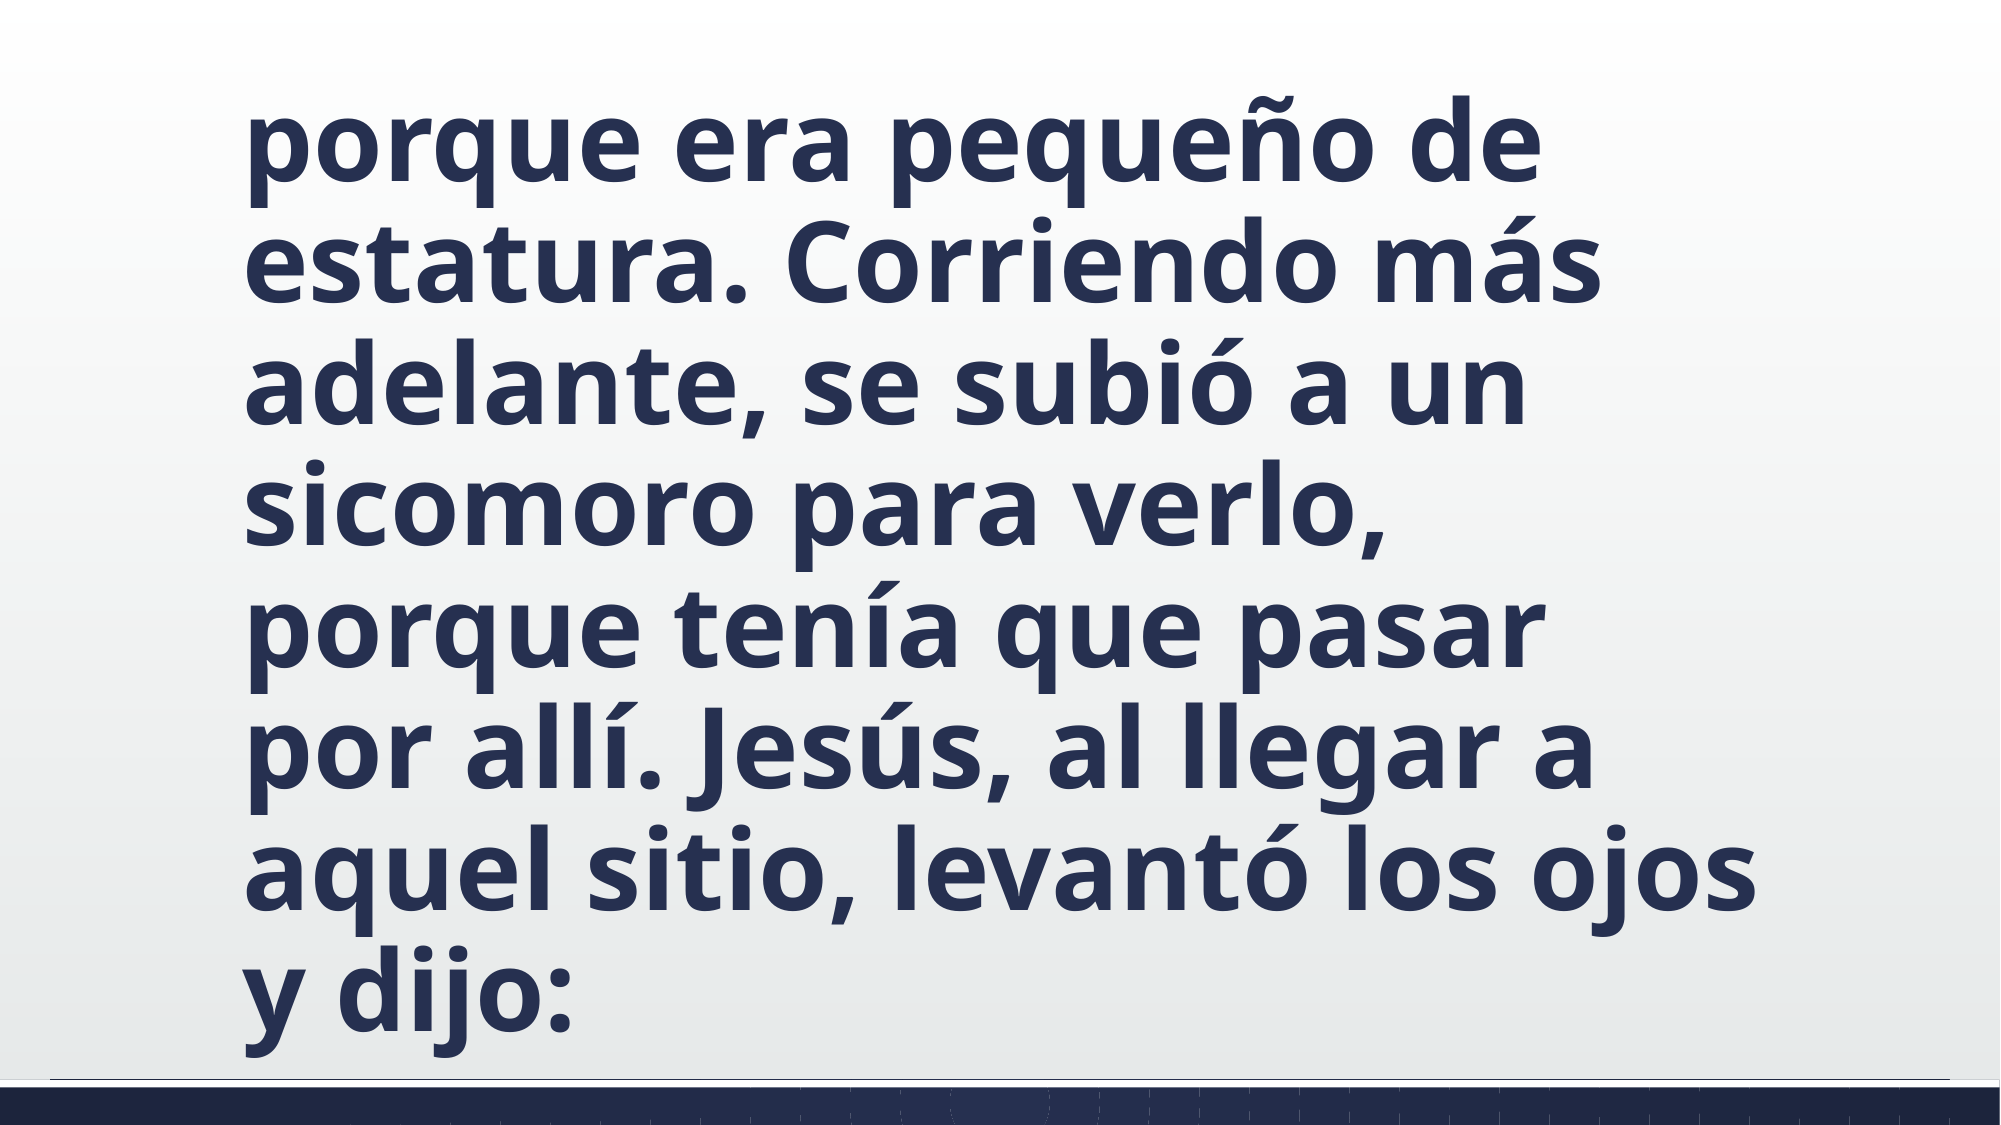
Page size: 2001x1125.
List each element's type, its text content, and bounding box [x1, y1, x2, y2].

list porque era pequeño de estatura. Corriendo más adelante, se subió a un sicomoro para verlo, porque tenía que pasar por allí. Jesús, al llegar a aquel sitio, levantó los ojos y dijo: [219, 76, 1780, 990]
